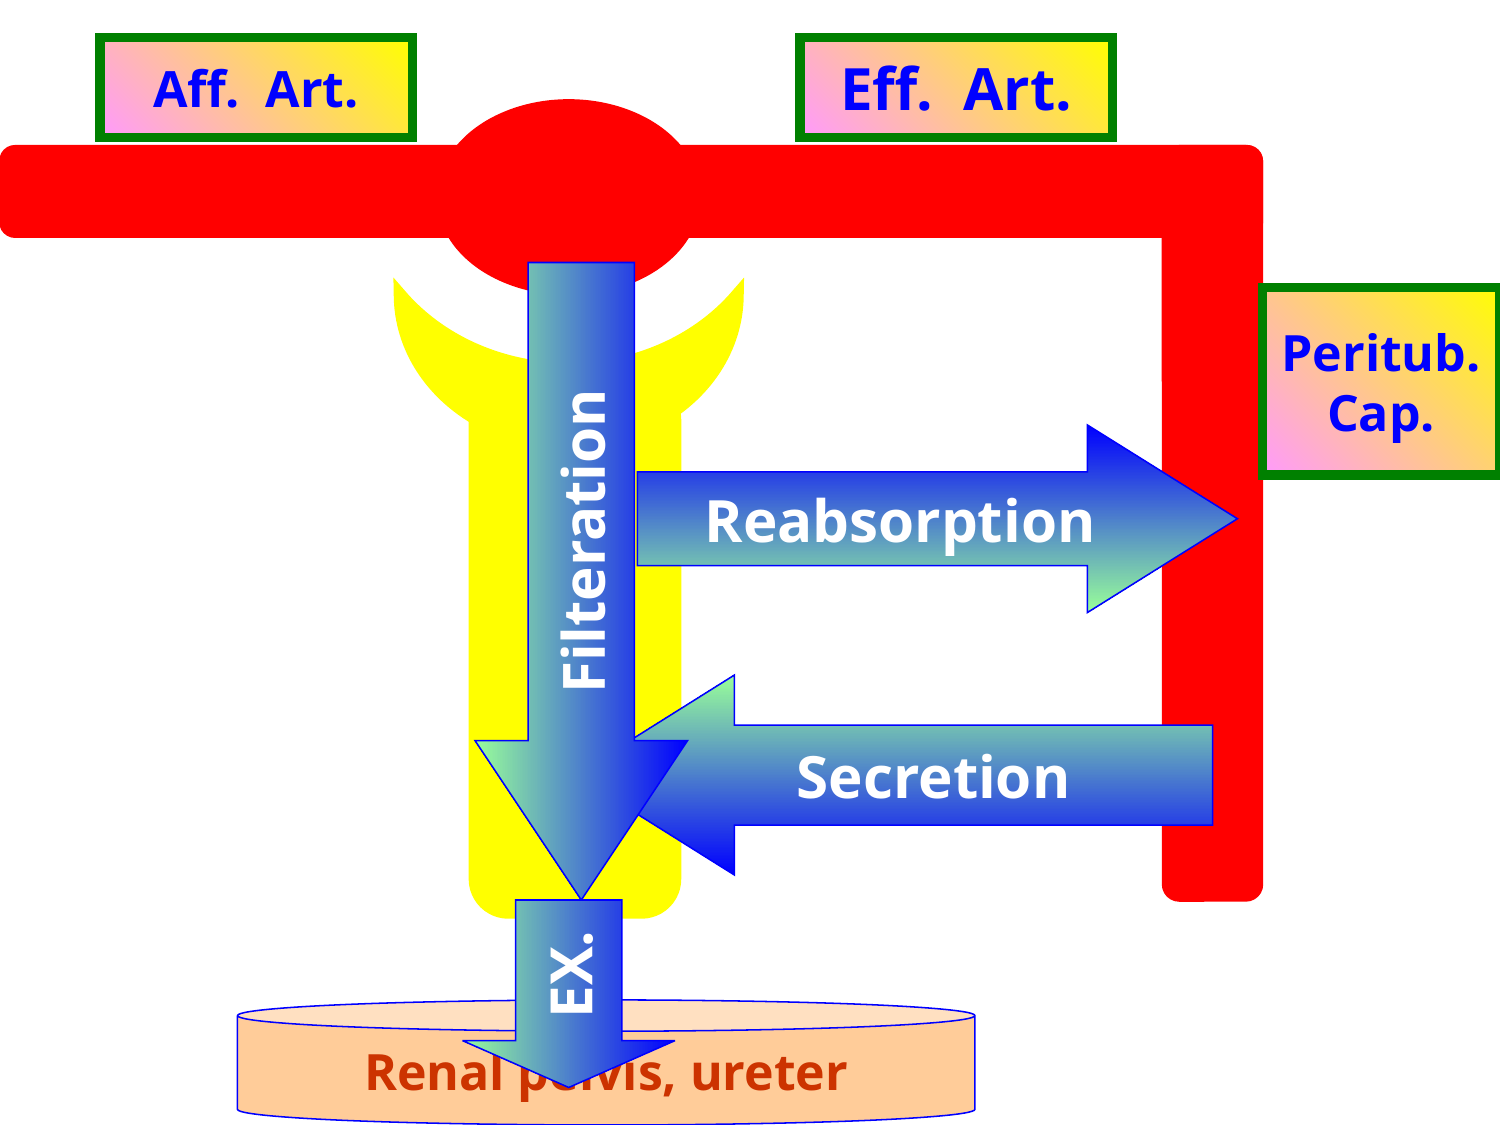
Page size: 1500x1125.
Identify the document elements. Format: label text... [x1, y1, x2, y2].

text_box Peritub. Cap. [1266, 287, 1500, 475]
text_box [0, 99, 1263, 913]
text_box Renal pelvis, ureter [237, 999, 975, 1125]
text_box Eff. Art. [799, 37, 1113, 98]
text_box Aff. Art. [99, 37, 413, 98]
text_box EX. [462, 921, 676, 1088]
